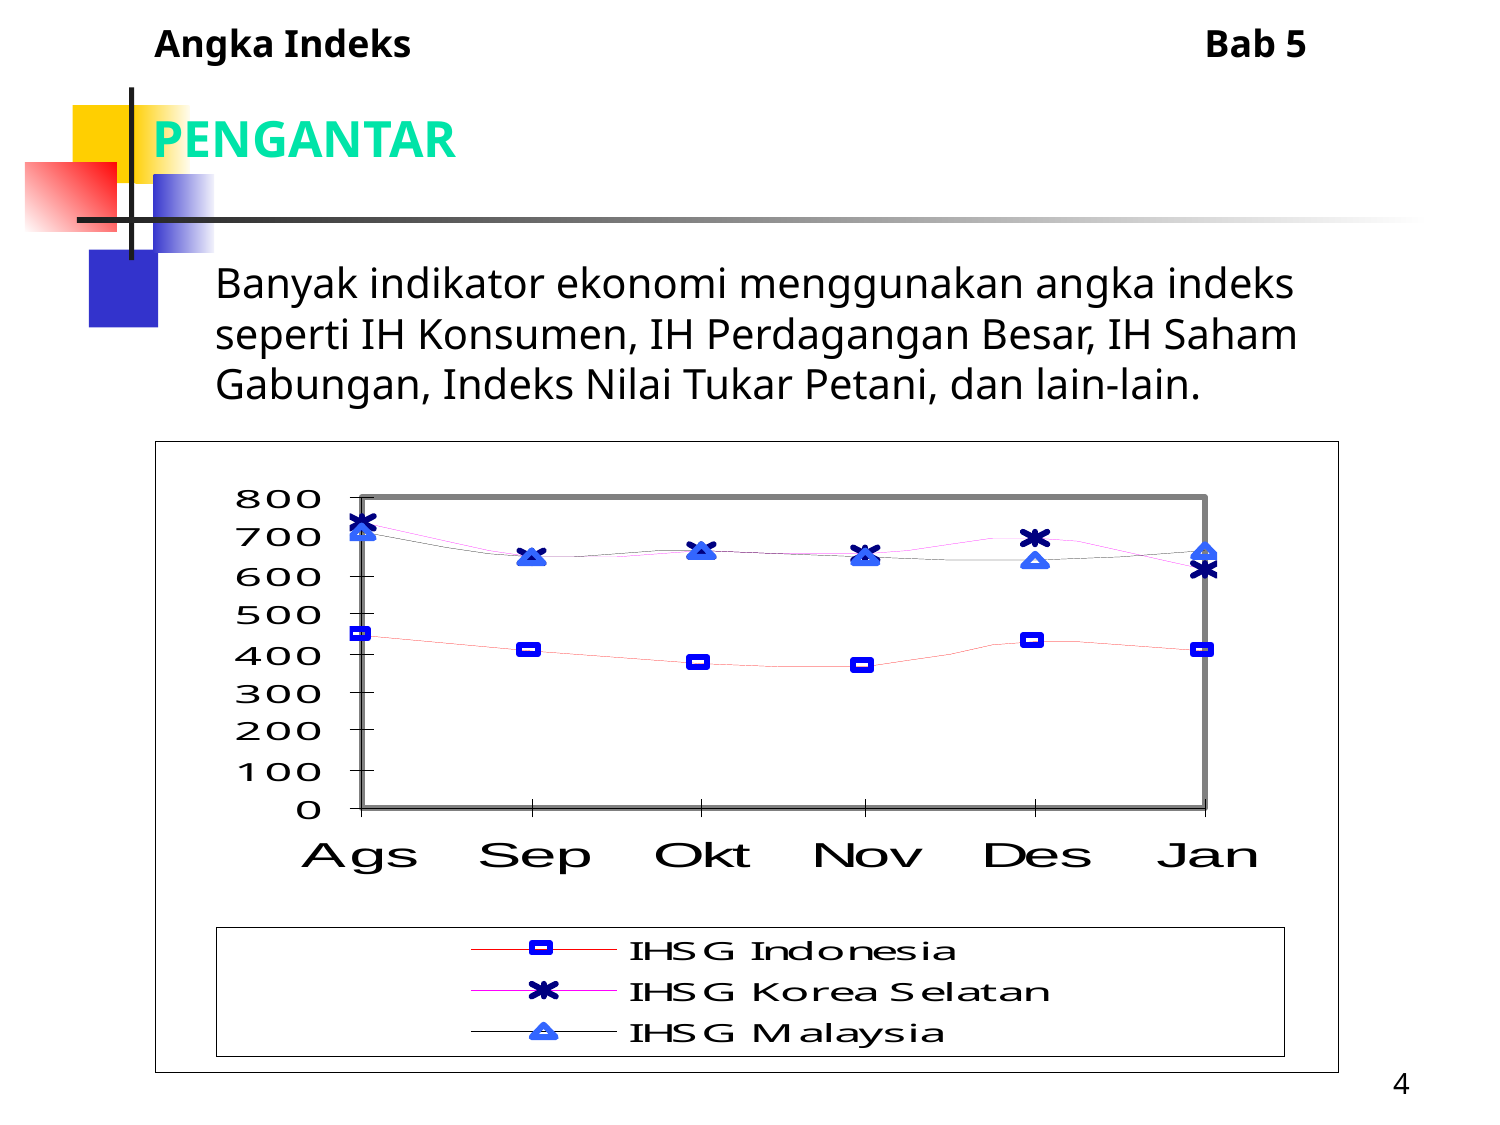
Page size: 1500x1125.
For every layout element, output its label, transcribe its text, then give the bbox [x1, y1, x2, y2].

text_box Banyak indikator ekonomi menggunakan angka indeks seperti IH Konsumen, IH Perdagangan Besar, IH Saham Gabungan, Indeks Nilai Tukar Petani, dan lain-lain. [199, 249, 1400, 415]
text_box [124, 424, 1376, 1088]
text_box PENGANTAR [137, 99, 1325, 175]
slide_number 4 [1112, 1037, 1426, 1113]
text_box Angka Indeks Bab 5 [139, 12, 1323, 73]
